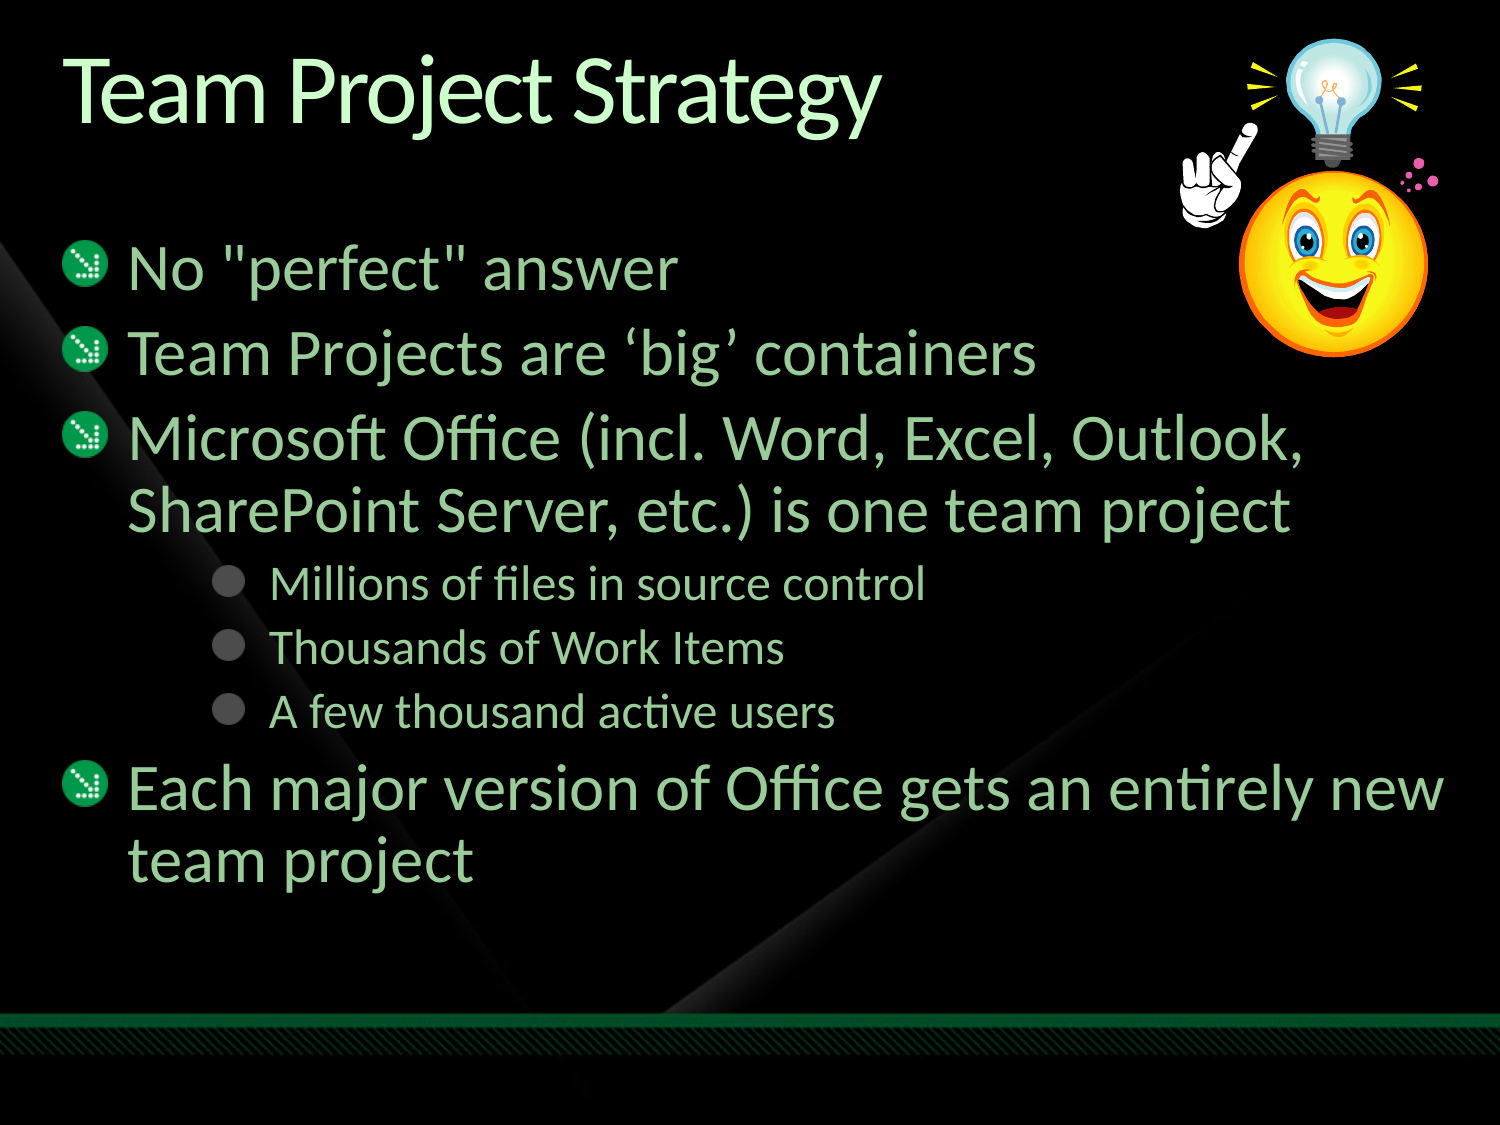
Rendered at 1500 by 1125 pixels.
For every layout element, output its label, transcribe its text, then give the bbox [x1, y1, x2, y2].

list No "perfect" answer Team Projects are ‘big’ containers Microsoft Office (incl. Word, Excel, Outlook, SharePoint Server, etc.) is one team project Millions of files in source control Thousands of Work Items A few thousand active users Each major version of Office gets an entirely new team project [62, 232, 1480, 1085]
picture [0, 0, 1500, 1125]
title Team Project Strategy [62, 37, 1176, 147]
